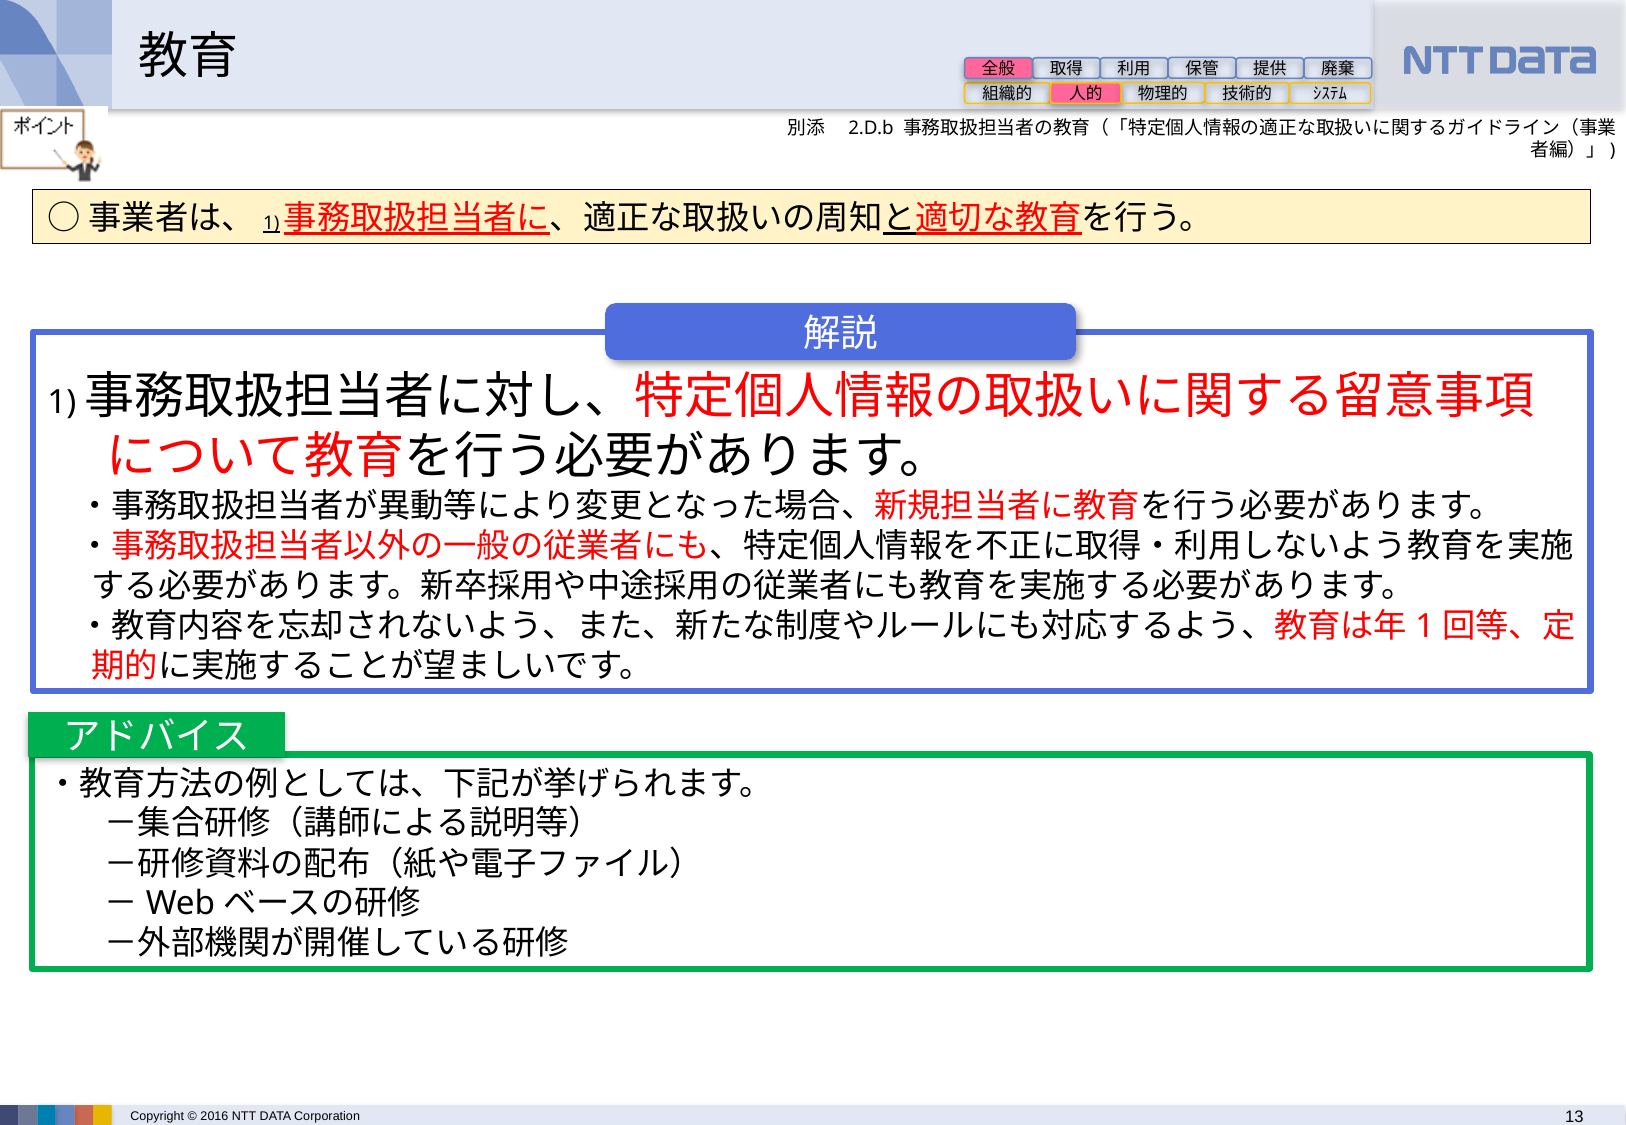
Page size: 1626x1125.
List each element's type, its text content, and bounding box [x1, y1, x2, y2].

picture [1416, 46, 1596, 74]
text_box アドバイス [28, 712, 285, 757]
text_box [964, 57, 1373, 104]
text_box ・教育方法の例としては、下記が挙げられます。 －集合研修（講師による説明等） －研修資料の配布（紙や電子ファイル） －Webベースの研修 －外部機関が開催している研修 [31, 754, 1590, 969]
text_box 別添 2.D.b 事務取扱担当者の教育（「特定個人情報の適正な取扱いに関するガイドライン（事業者編）」) [760, 108, 1625, 168]
picture [0, 0, 110, 194]
text_box 1)事務取扱担当者に対し、特定個人情報の取扱いに関する留意事項について教育を行う必要があります。 ・事務取扱担当者が異動等により変更となった場合、新規担当者に教育を行う必要があります。 ・事務取扱担当者以外の一般の従業者にも、特定個人情報を不正に取得・利用しないよう教育を実施する必要があります。新卒採用や中途採用の従業者にも教育を実施する必要があります。 ・教育内容を忘却されないよう、また、新たな制度やルールにも対応するよう、教育は年1回等、定期的に実施することが望ましいです。 [32, 331, 1591, 691]
text_box ○事業者は、1)事務取扱担当者に、適正な取扱いの周知と適切な教育を行う。 [32, 189, 1591, 244]
title 教育 [110, 0, 1416, 109]
text_box 解説 [605, 303, 1076, 360]
